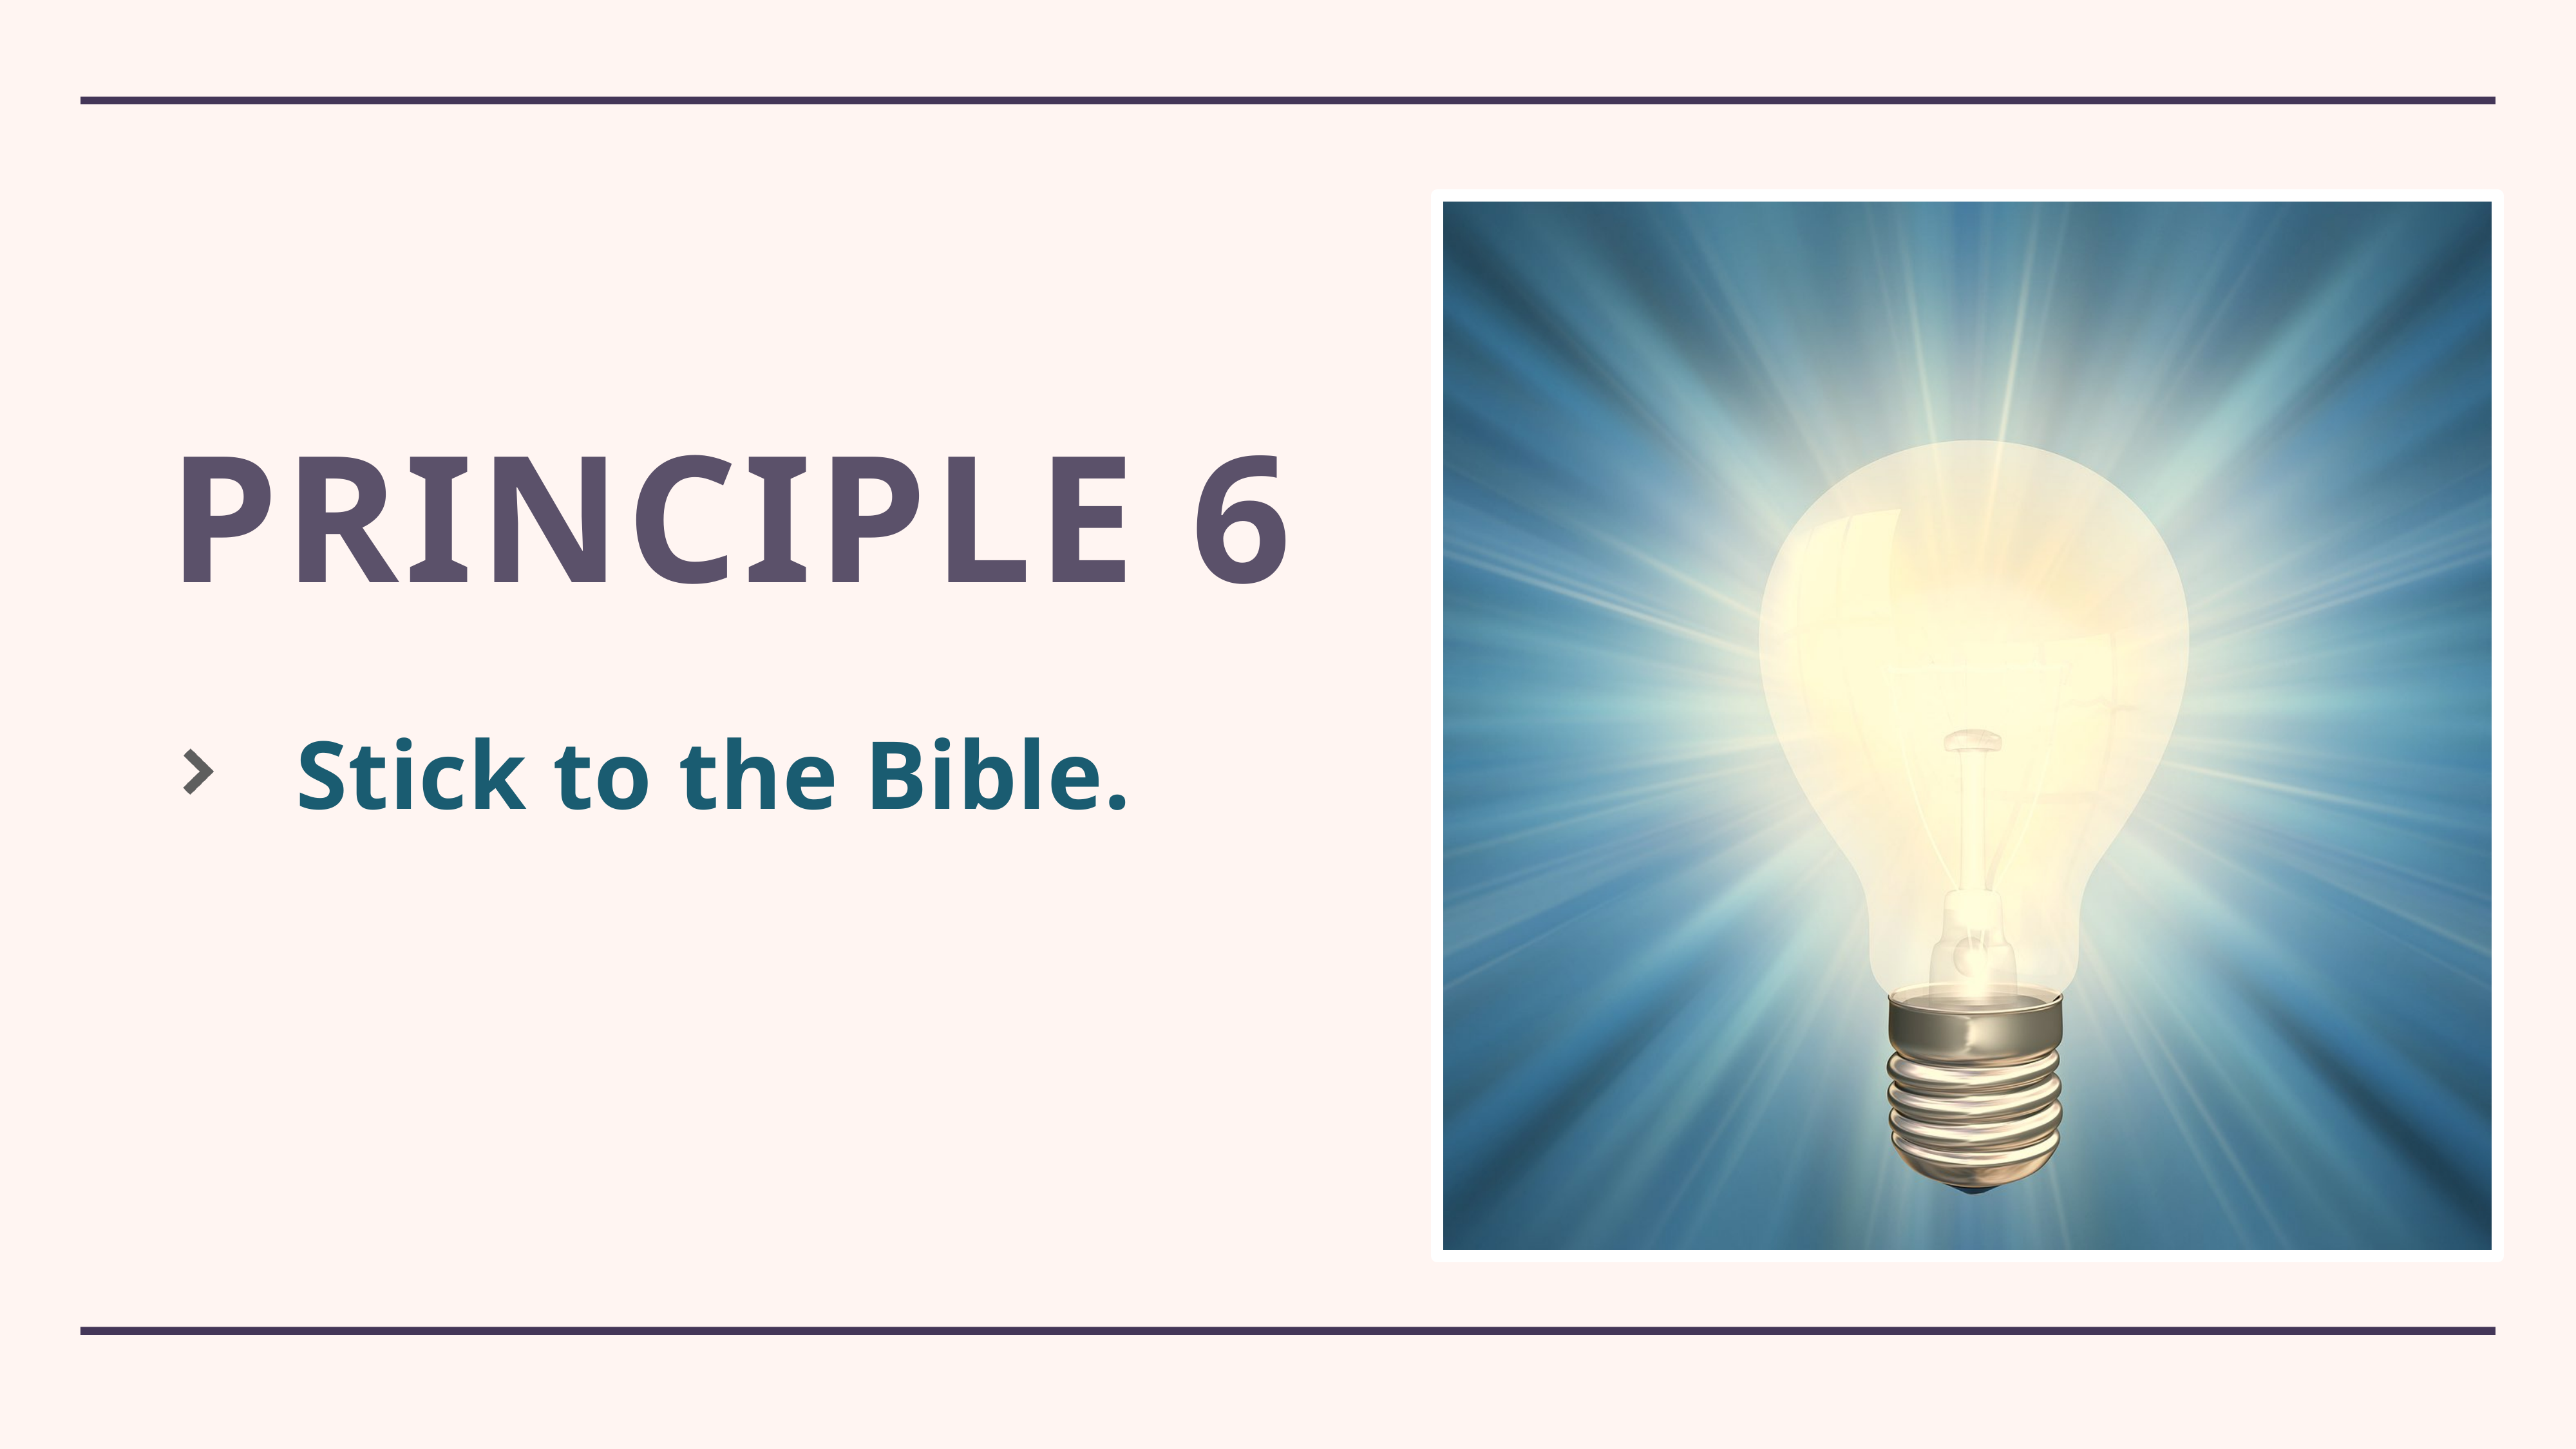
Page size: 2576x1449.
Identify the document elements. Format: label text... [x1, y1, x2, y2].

list Stick to the Bible. [177, 709, 1372, 1288]
picture [183, 748, 214, 795]
title Principle 6 [108, 194, 1354, 627]
picture [1443, 201, 2492, 1251]
